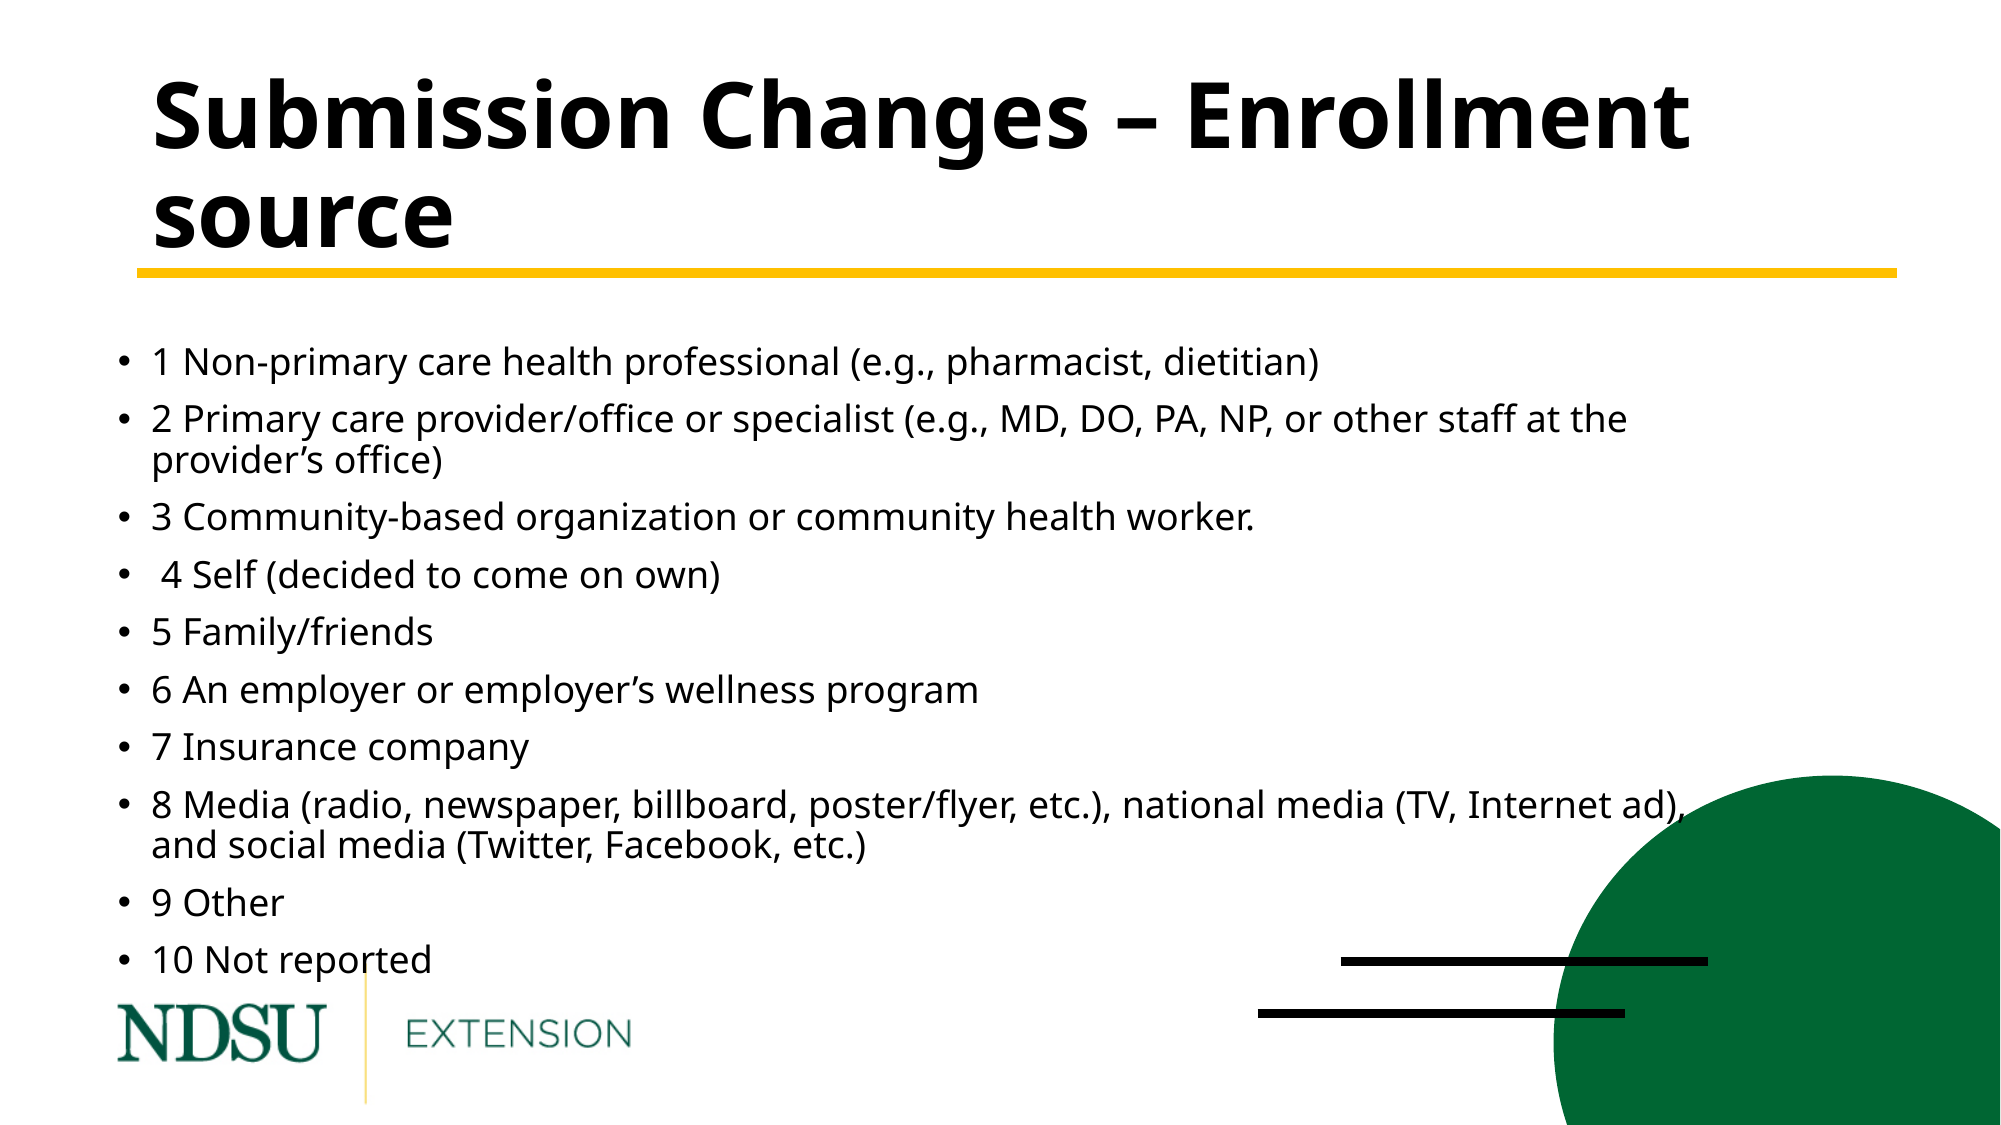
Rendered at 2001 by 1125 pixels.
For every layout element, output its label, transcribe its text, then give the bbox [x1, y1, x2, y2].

list 1 Non-primary care health professional (e.g., pharmacist, dietitian) 2 Primary care provider/office or specialist (e.g., MD, DO, PA, NP, or other staff at the provider’s office) 3 Community-based organization or community health worker. 4 Self (decided to come on own) 5 Family/friends 6 An employer or employer’s wellness program 7 Insurance company 8 Media (radio, newspaper, billboard, poster/flyer, etc.), national media (TV, Internet ad), and social media (Twitter, Facebook, etc.) 9 Other 10 Not reported [102, 277, 1756, 992]
picture [117, 992, 632, 1106]
title Submission Changes – Enrollment source [137, 59, 1863, 268]
